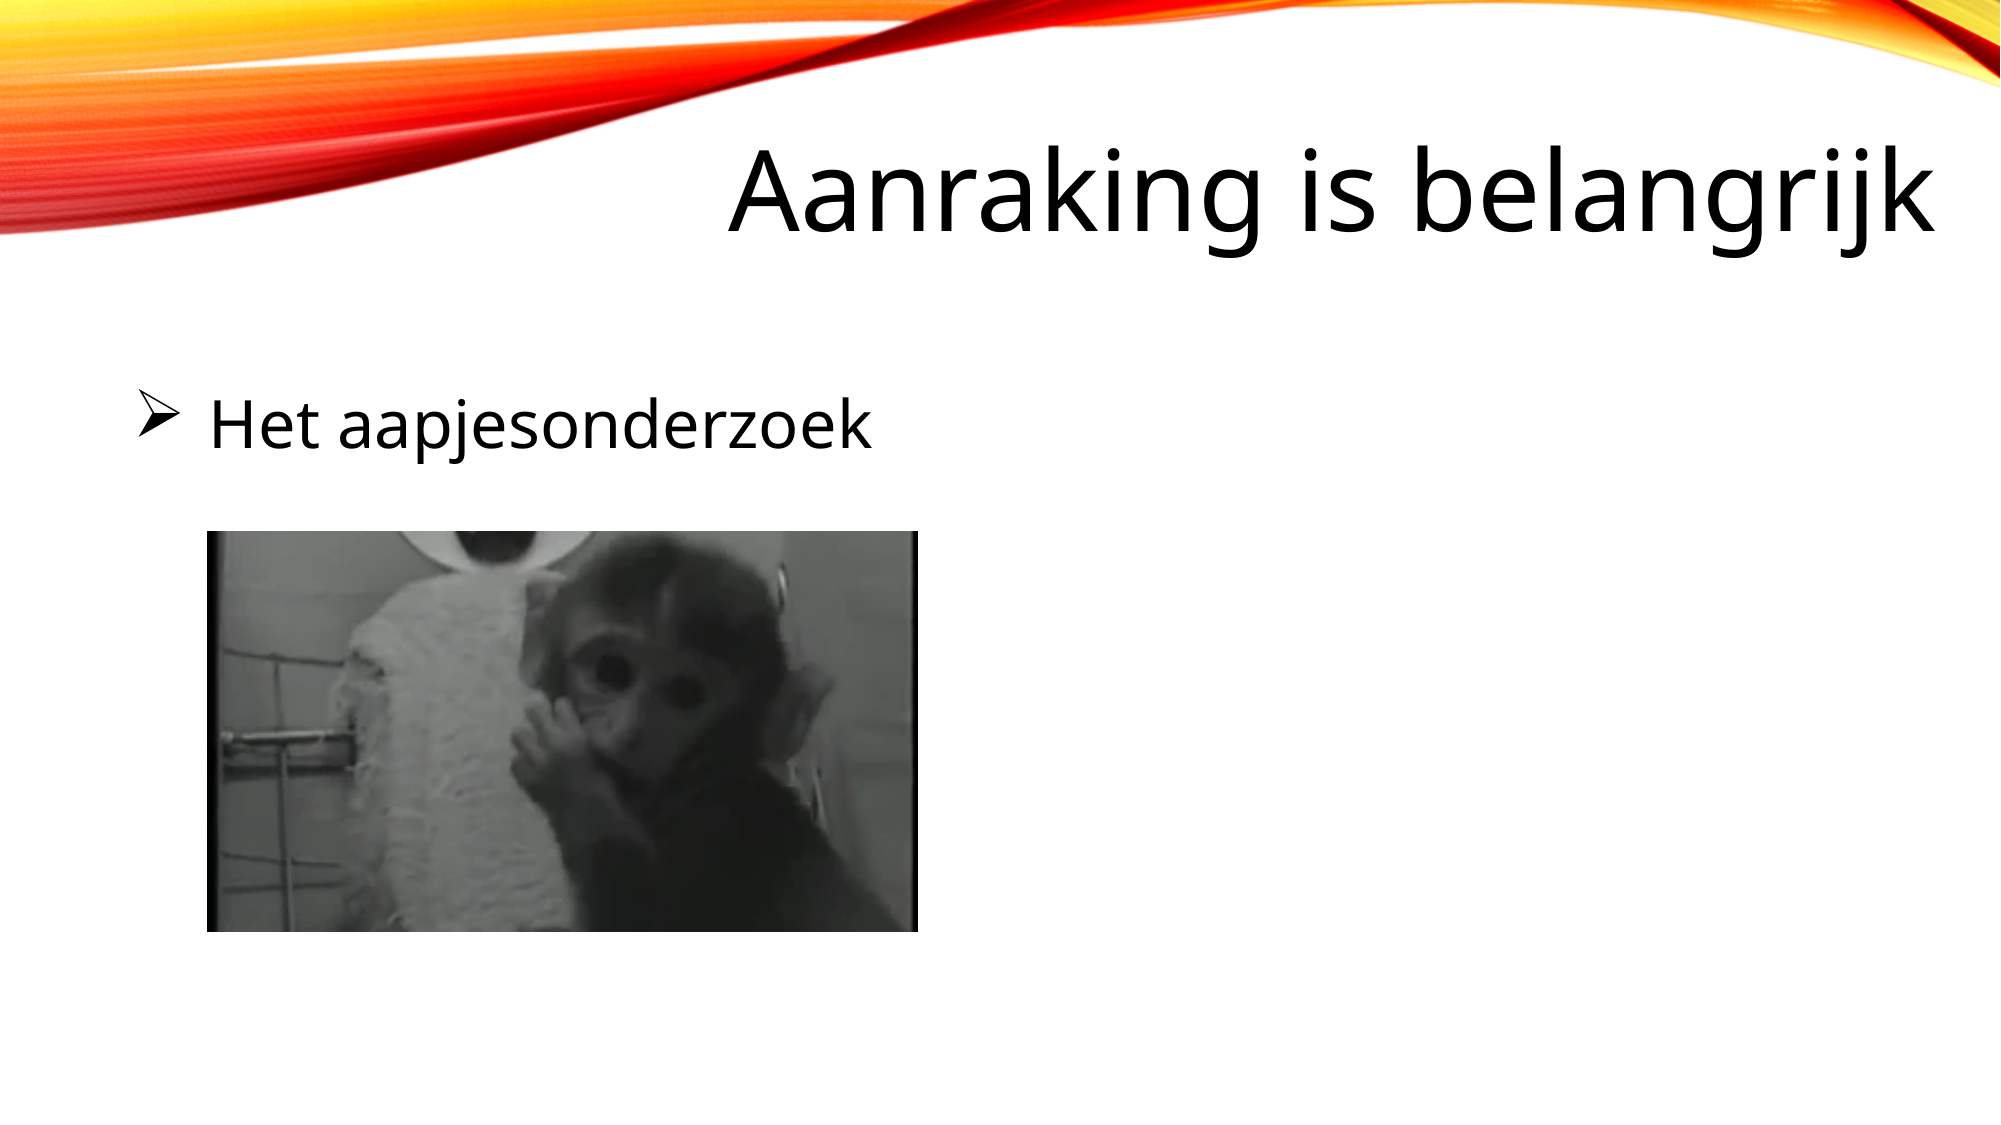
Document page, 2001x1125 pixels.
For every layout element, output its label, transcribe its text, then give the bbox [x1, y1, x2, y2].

picture [0, 0, 2000, 237]
picture [207, 531, 918, 932]
text_box Het aapjesonderzoek [118, 374, 889, 630]
text_box Aanraking is belangrijk [712, 111, 1953, 262]
